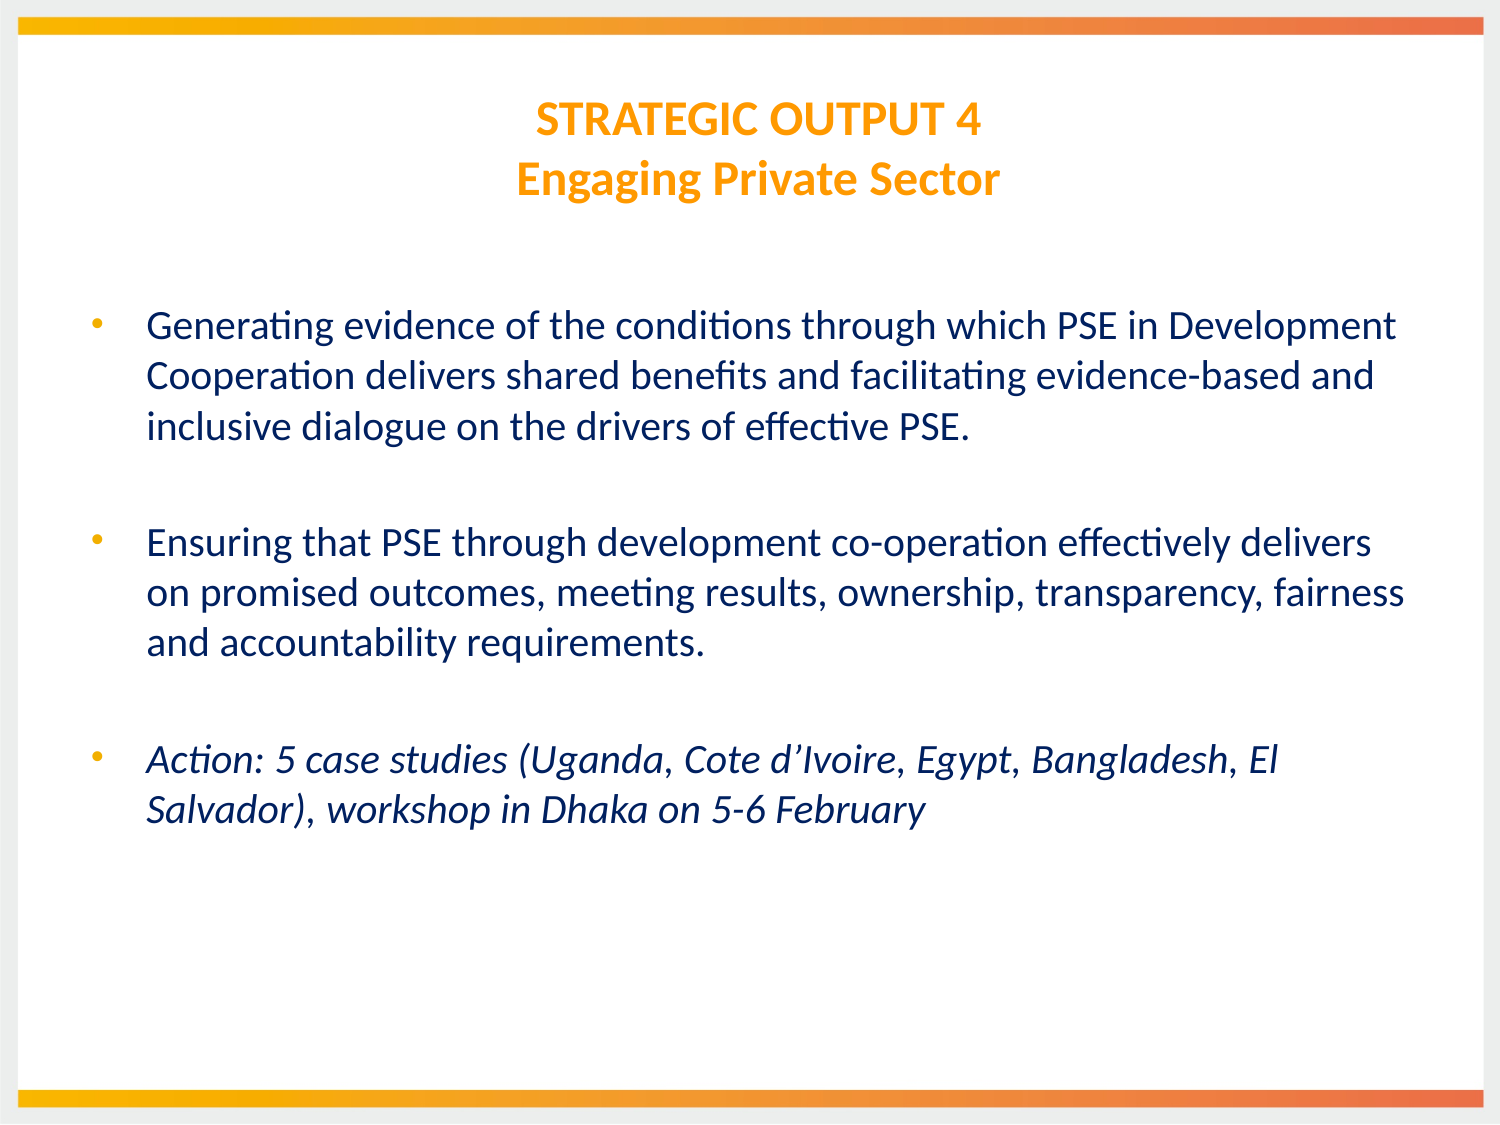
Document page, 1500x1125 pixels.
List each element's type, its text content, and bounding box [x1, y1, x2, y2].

title STRATEGIC OUTPUT 4 Engaging Private Sector [17, 66, 1500, 226]
picture [0, 0, 1500, 1125]
list Generating evidence of the conditions through which PSE in Development Cooperation delivers shared benefits and facilitating evidence-based and inclusive dialogue on the drivers of effective PSE. Ensuring that PSE through development co-operation effectively delivers on promised outcomes, meeting results, ownership, transparency, fairness and accountability requirements. Action: 5 case studies (Uganda, Cote d’Ivoire, Egypt, Bangladesh, El Salvador), workshop in Dhaka on 5-6 February [74, 290, 1426, 888]
